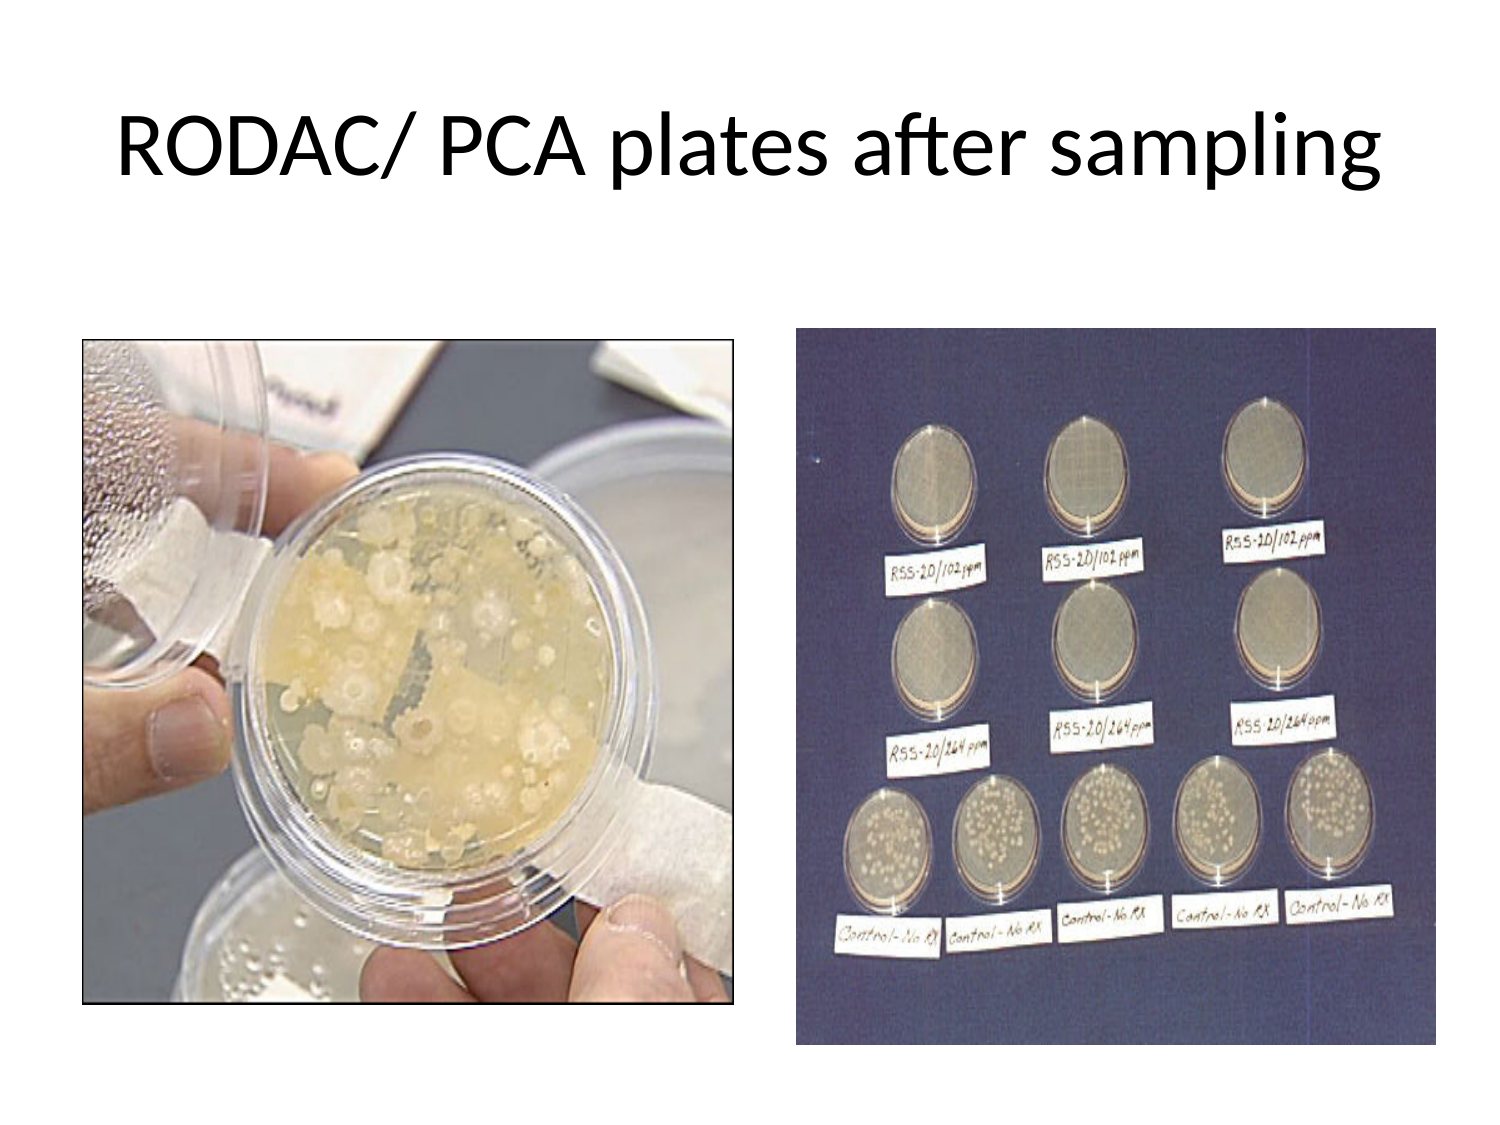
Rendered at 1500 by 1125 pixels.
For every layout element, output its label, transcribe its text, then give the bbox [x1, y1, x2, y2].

picture [81, 339, 734, 1005]
picture [796, 327, 1437, 1045]
title RODAC/ PCA plates after sampling [75, 45, 1425, 233]
